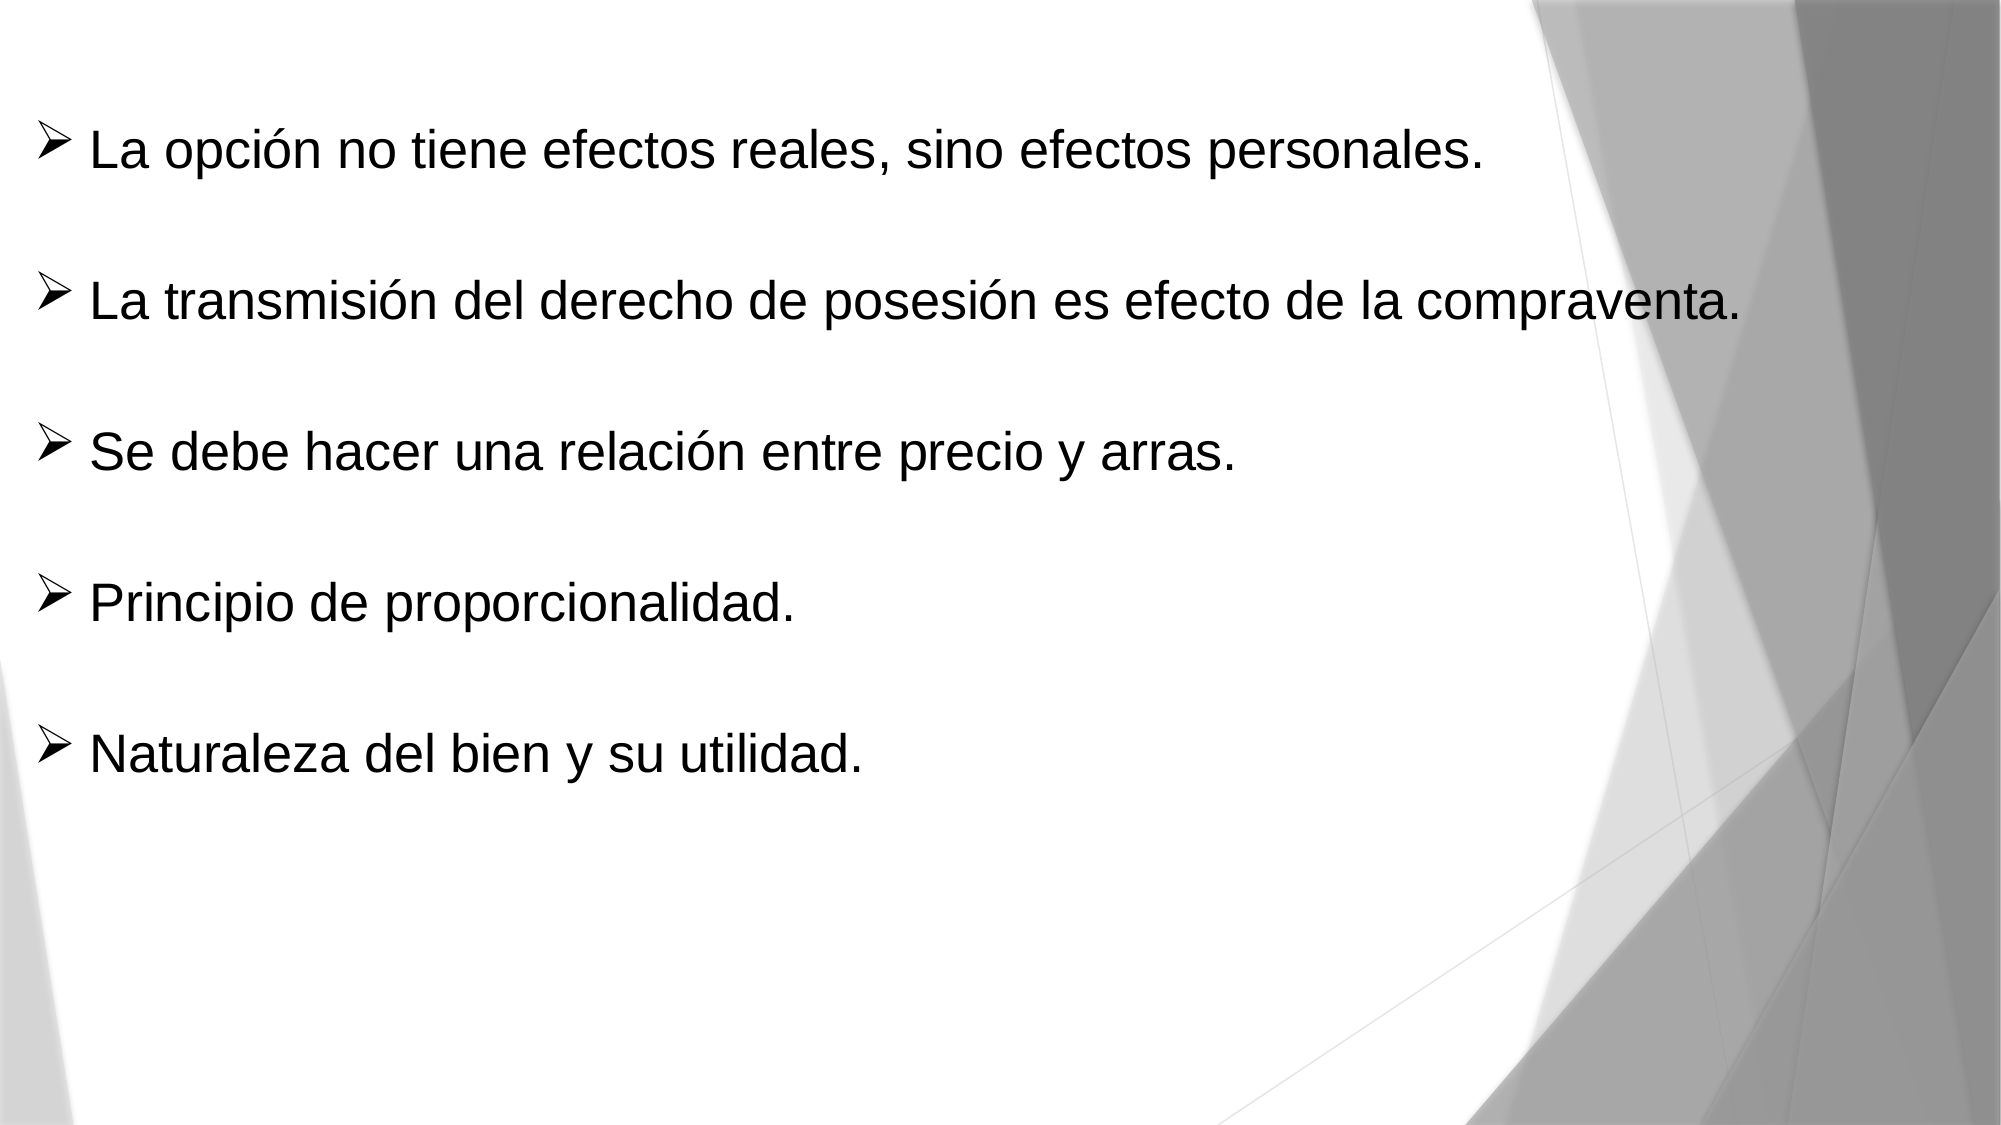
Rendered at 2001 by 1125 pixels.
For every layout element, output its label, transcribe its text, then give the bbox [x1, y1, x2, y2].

list La opción no tiene efectos reales, sino efectos personales. La transmisión del derecho de posesión es efecto de la compraventa. Se debe hacer una relación entre precio y arras. Principio de proporcionalidad. Naturaleza del bien y su utilidad. [18, 41, 1977, 1077]
